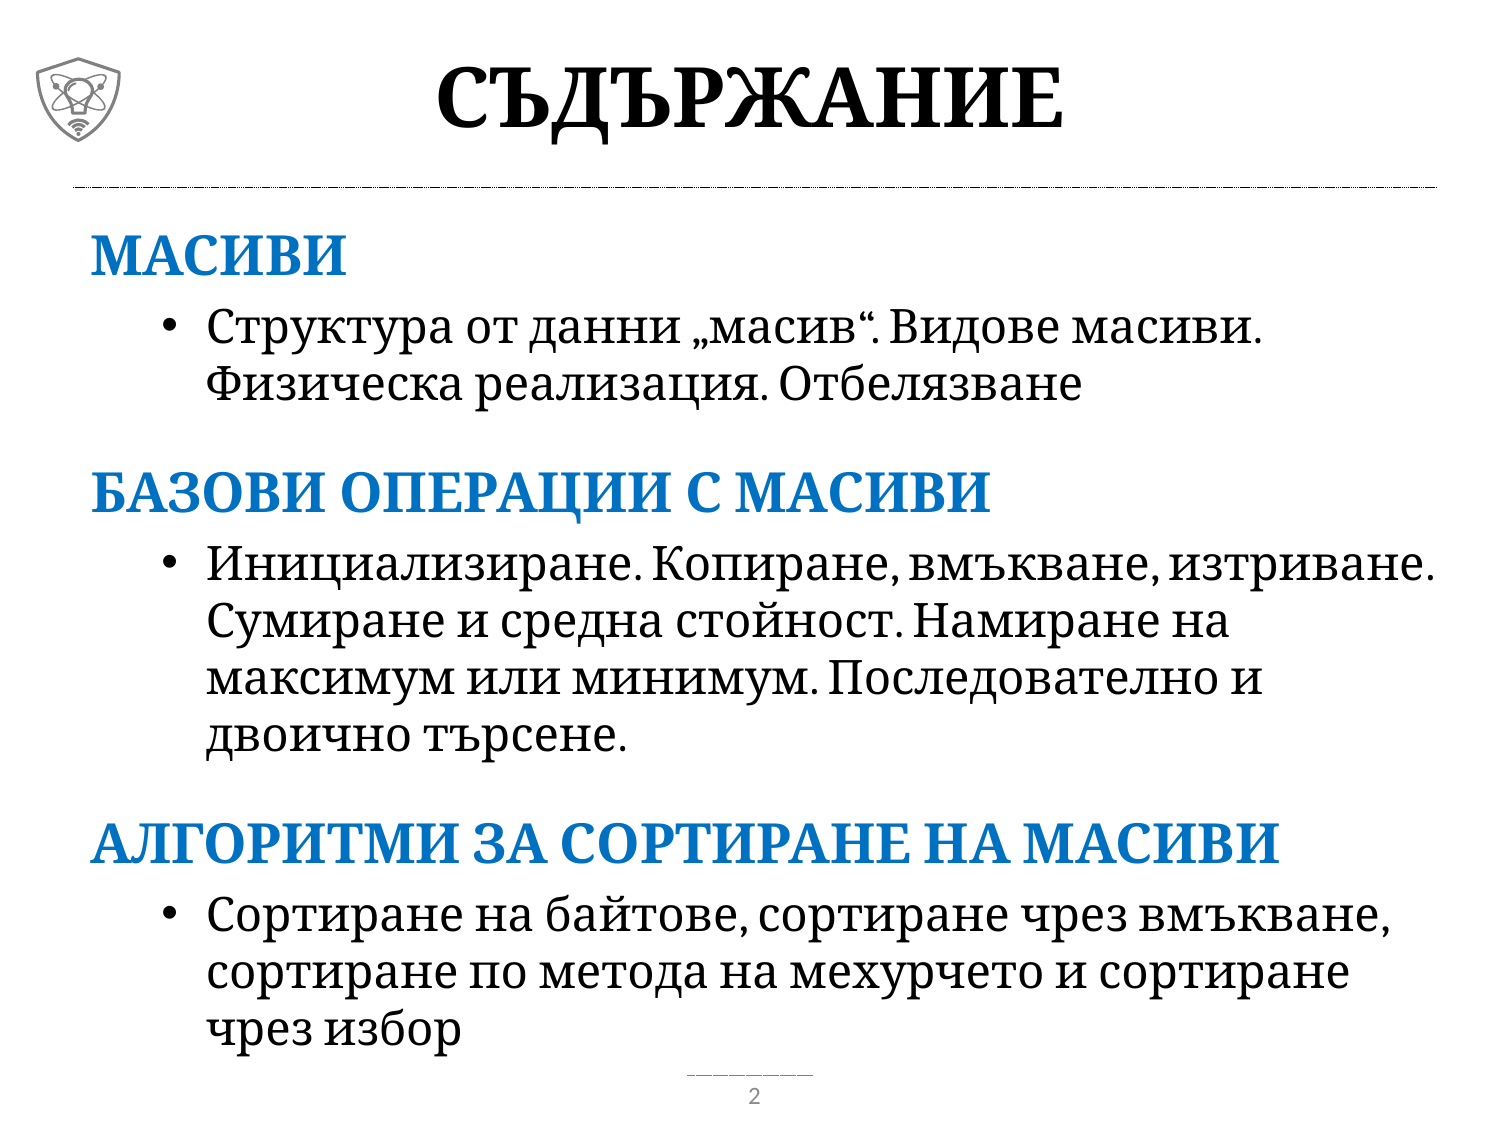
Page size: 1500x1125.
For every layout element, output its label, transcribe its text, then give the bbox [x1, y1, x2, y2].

title Съдържание [0, 0, 1500, 188]
slide_number 2 [579, 1065, 930, 1125]
list Масиви Структура от данни „масив“. Видове масиви. Физическа реализация. Отбелязване Базови операции с масиви Инициализиране. Копиране, вмъкване, изтриване. Сумиране и средна стойност. Намиране на максимум или минимум. Последователно и двоично търсене. Алгоритми за сортиране на масиви Сортиране на байтове, сортиране чрез вмъкване, сортиране по метода на мехурчето и сортиране чрез избор [75, 212, 1450, 1063]
